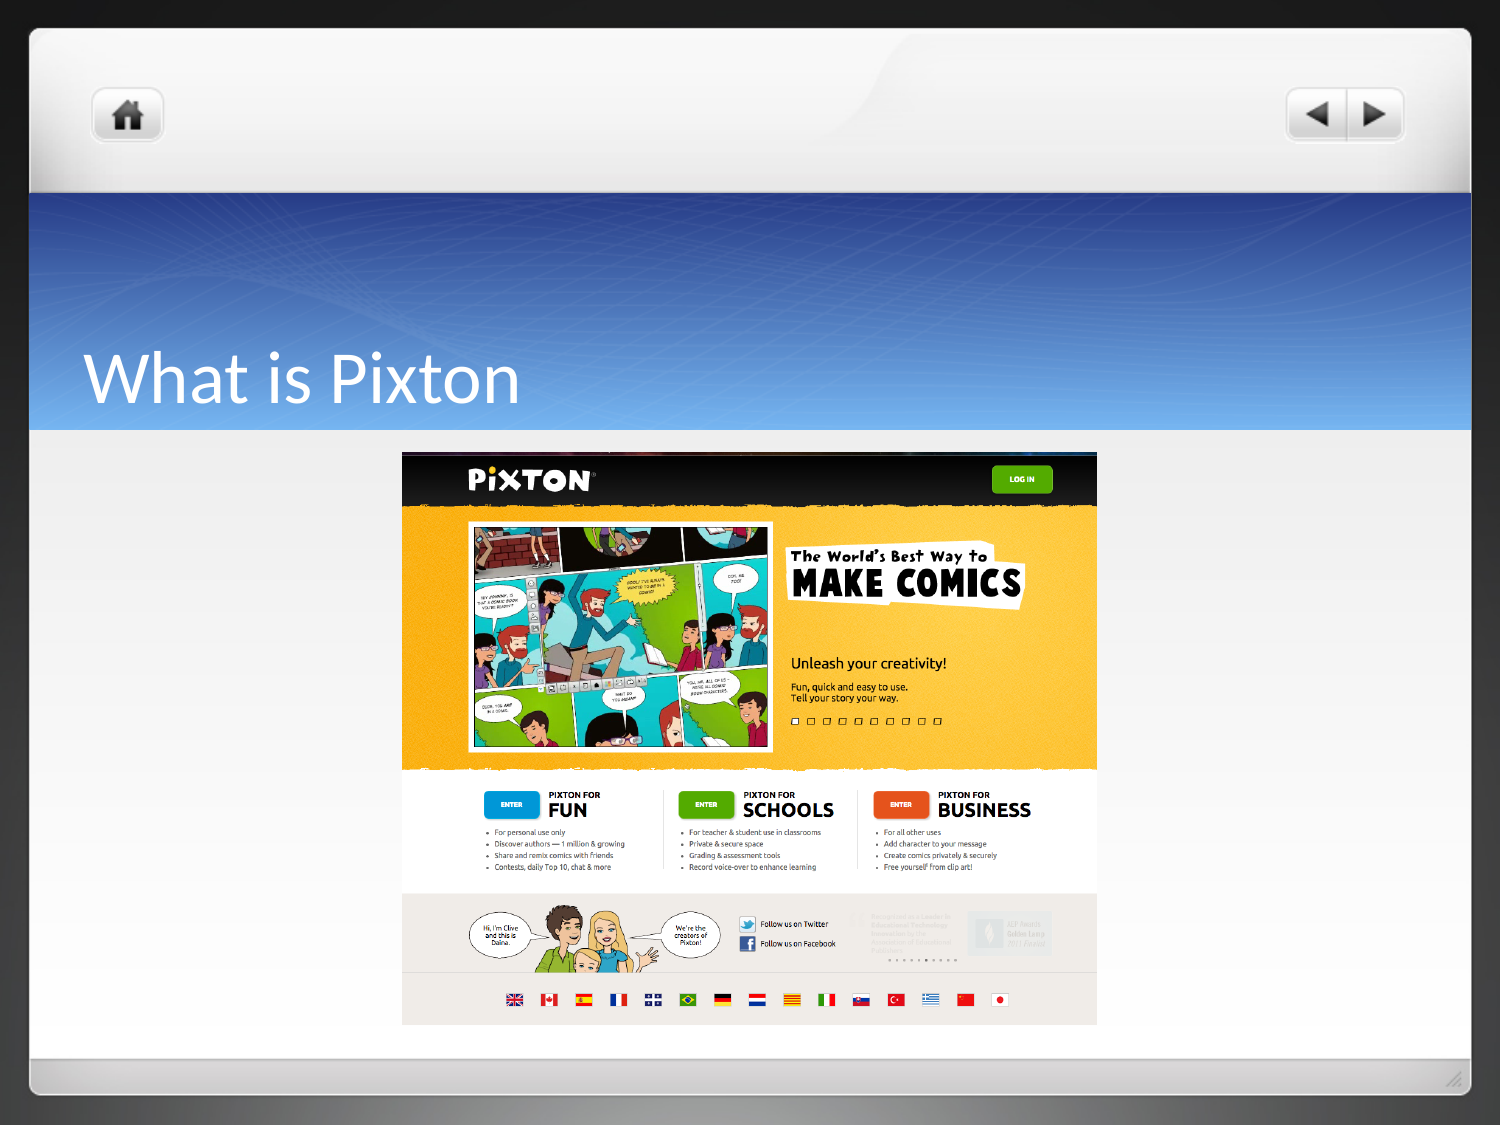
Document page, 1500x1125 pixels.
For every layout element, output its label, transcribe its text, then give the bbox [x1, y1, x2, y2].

title What is Pixton [68, 238, 1432, 427]
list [402, 451, 1098, 1026]
picture [0, 0, 1500, 1125]
